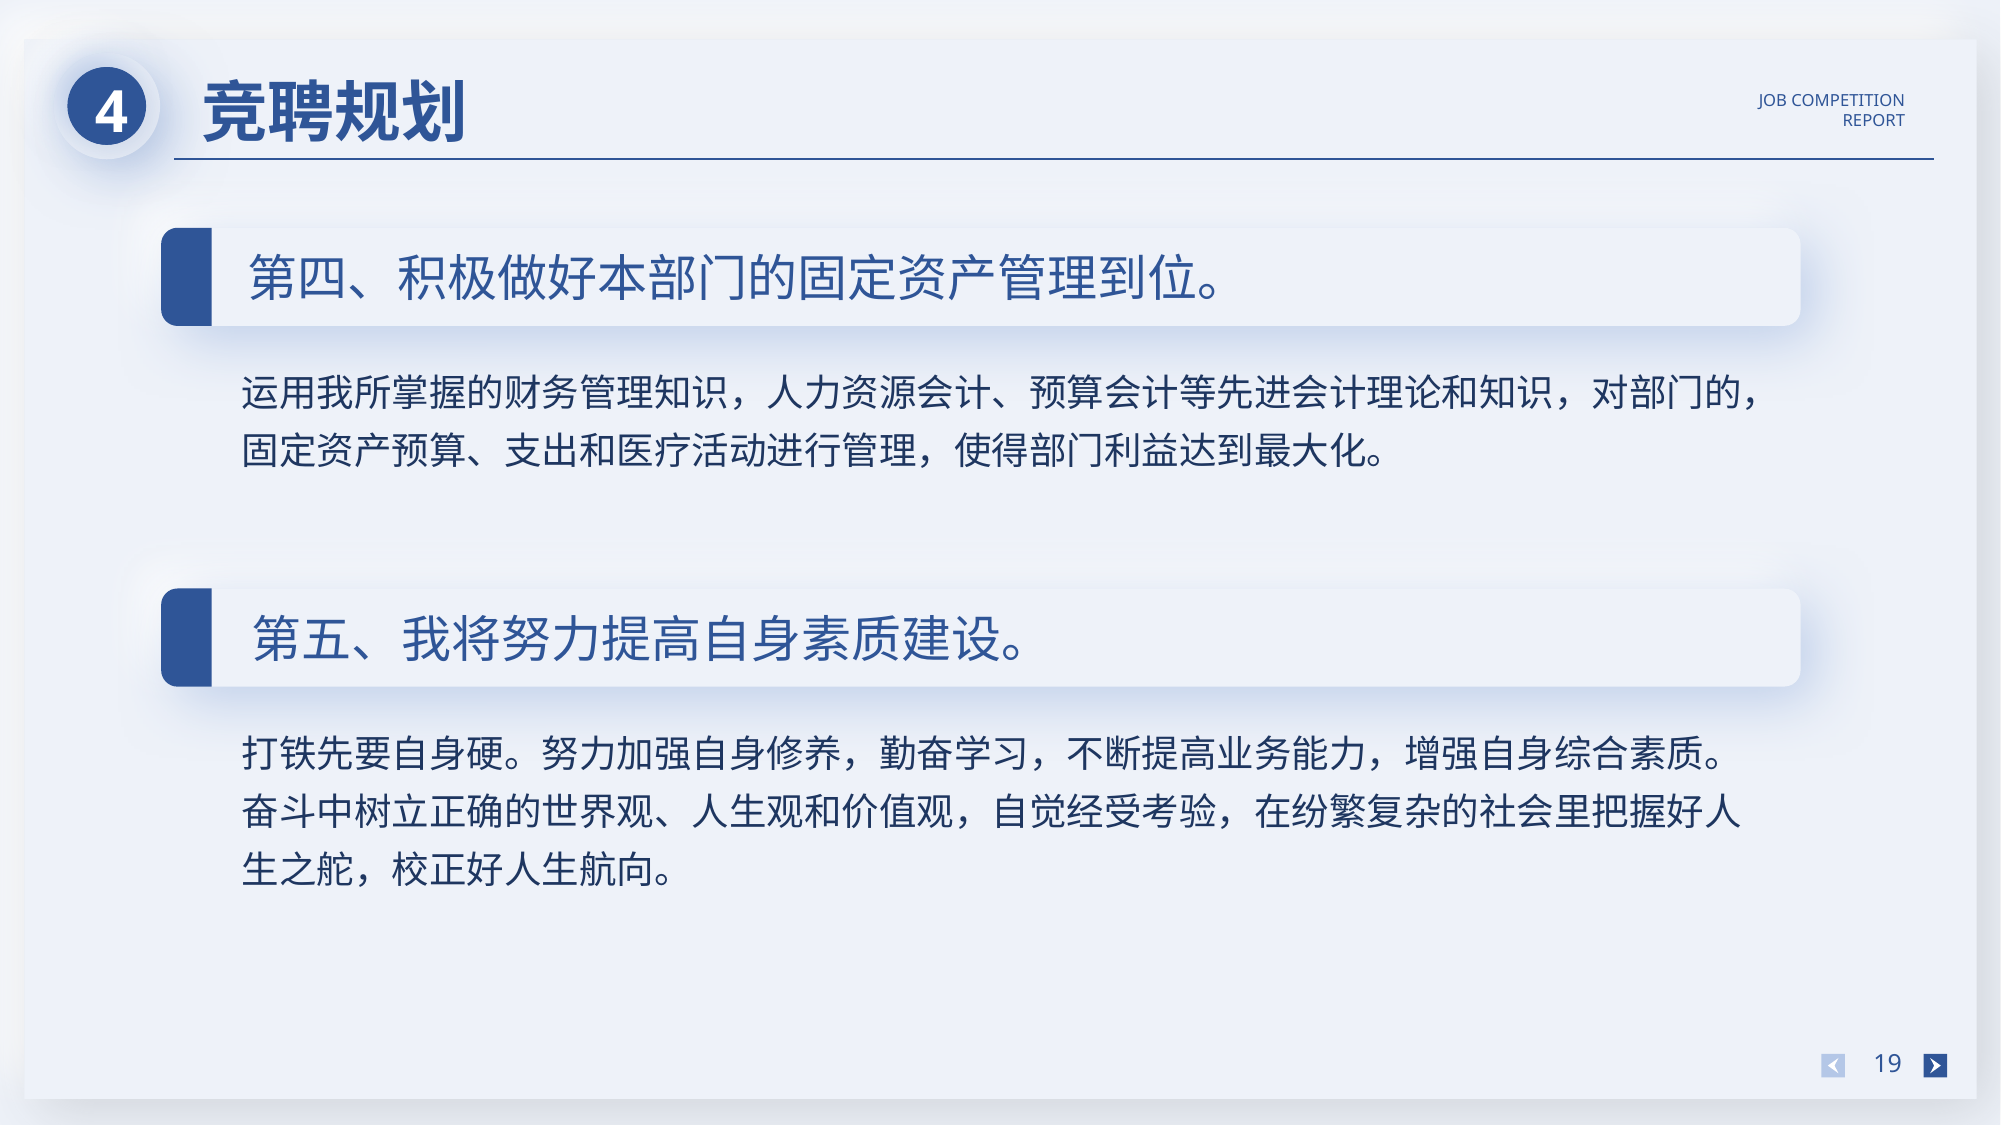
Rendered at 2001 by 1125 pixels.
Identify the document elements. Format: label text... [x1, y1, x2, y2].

text_box JOB COMPETITION REPORT [1719, 82, 1920, 137]
text_box 竞聘规划 [186, 62, 539, 157]
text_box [53, 52, 161, 160]
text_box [161, 588, 1801, 898]
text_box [161, 227, 1801, 478]
